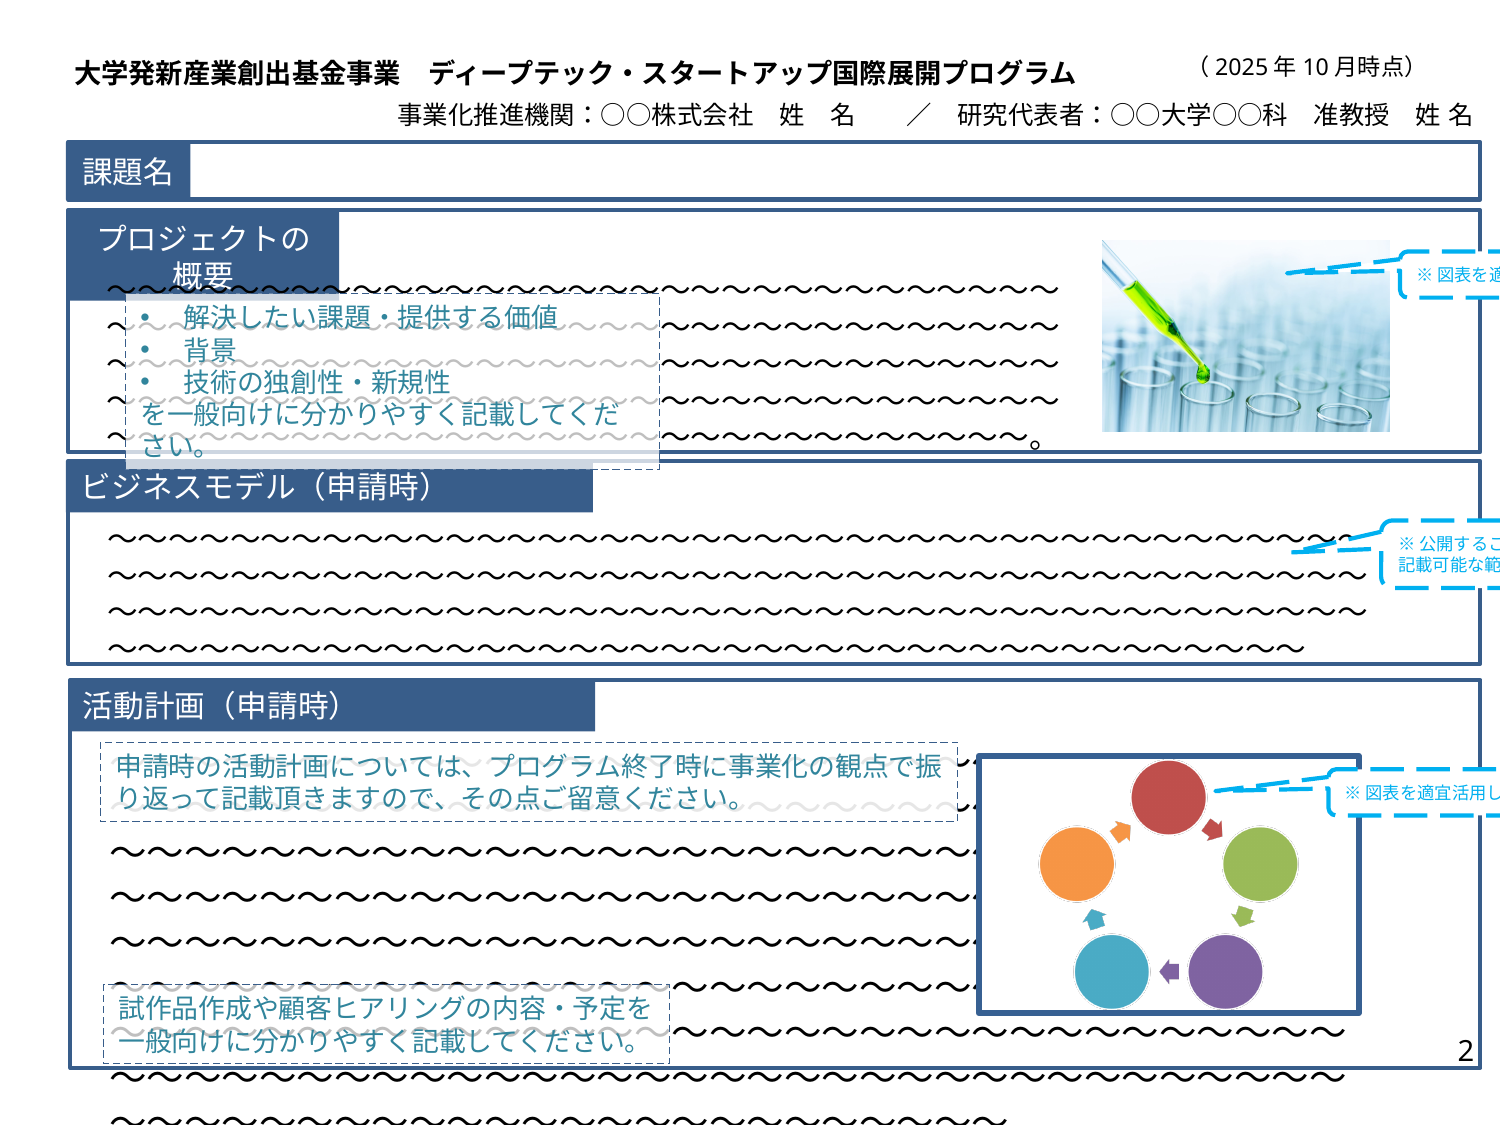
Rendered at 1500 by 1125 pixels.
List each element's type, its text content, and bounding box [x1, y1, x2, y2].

text_box ※図表を適宜活用し、わかりやすい説明としてください。 [1394, 249, 1500, 300]
text_box ～～～～～～～～～～～～～～～～～～～～～～～～～～～～～～～～～～～～～～～～～～～～～～～～～～～～～～～～～～～～～～～～～～～～～～～～～～～～～～～～～～～～～～～～～～～～～～～～～～～～～～～～～～～～～～～～～～～～～～～～～～～～～～～～～～～～～～～～～～～～～～～～～～～～～～～～～～。 [91, 263, 1096, 463]
text_box ※図表を適宜活用し、わかりやすい説明としてください。 [1362, 767, 1500, 818]
text_box 課題名 [64, 140, 193, 202]
text_box [68, 678, 1482, 769]
text_box （2025年10月時点） [1109, 45, 1443, 87]
text_box 大学発新産業創出基金事業 ディープテック・スタートアップ国際展開プログラム [59, 41, 1208, 104]
text_box [66, 513, 92, 666]
text_box ～～～～～～～～～～～～～～～～～～～～～～～～～～～～～～～～～～～～～～～～～～～～～～～～～～～～～～～～～～～～～～～～～～～～～～～～～～～～～～～～～～～～～～～～～～～～～～～～～～～～～～～～～～～～～～～～～～～～～～～～～～～～～～～～～～～～～～～～～～～～～～～～～～～～～～～～～～～～～～～～～～ [92, 512, 1388, 675]
picture [981, 758, 1356, 1011]
text_box 試作品作成や顧客ヒアリングの内容・予定を 一般向けに分かりやすく記載してください。 [103, 984, 670, 1064]
text_box [1388, 588, 1482, 666]
text_box 事業化推進機関：○○株式会社 姓 名 ／ 研究代表者：○○大学○○科 准教授 姓 名 [356, 87, 1489, 141]
text_box プロジェクトの概要 [68, 212, 340, 301]
text_box [193, 140, 1482, 202]
text_box 申請時の活動計画については、プログラム終了時に事業化の観点で振り返って記載頂きますので、その点ご留意ください。 [100, 742, 958, 822]
text_box 活動計画（申請時） [68, 679, 596, 732]
text_box [1390, 816, 1482, 1070]
text_box ～～～～～～～～～～～～～～～～～～～～～～～～～～～～～～～～～～～～～～～～～～～～～～～～～～～～～～～～～～～～～～～～～～～～～～～～～～～～～～～～～～～～～～～～～～～～～～～～～～～～～～～～～～～～～～～～～～～～～～～～～～～～～～～～～～～～～～～～～～～～～～～～～～～～～～～～～～～～～～～～～～～～～～～～～～～～～～～～～～～～～～～～～～～～～～～～～～～～～～～～～～～～～～～～～～～～～～～～～～～～～～～～～～～～～～～～～～～～～～～～～～～～～～～～～～～～～～～～～～～～～～～～～～～～～～～～～～～～～～～～～～～～～～～～ [94, 731, 1390, 1125]
text_box [593, 459, 1482, 520]
text_box ※公開することで不利益を被らないように、 記載可能な範囲を十分にご検討ください。 [1291, 518, 1500, 591]
text_box [68, 732, 94, 1070]
slide_number 2 [1414, 1024, 1481, 1080]
text_box 解決したい課題・提供する価値 背景 技術の独創性・新規性 を一般向けに分かりやすく記載してください。 [125, 293, 660, 470]
picture [1102, 240, 1390, 433]
text_box [66, 208, 1482, 454]
text_box ビジネスモデル（申請時） [65, 460, 593, 513]
